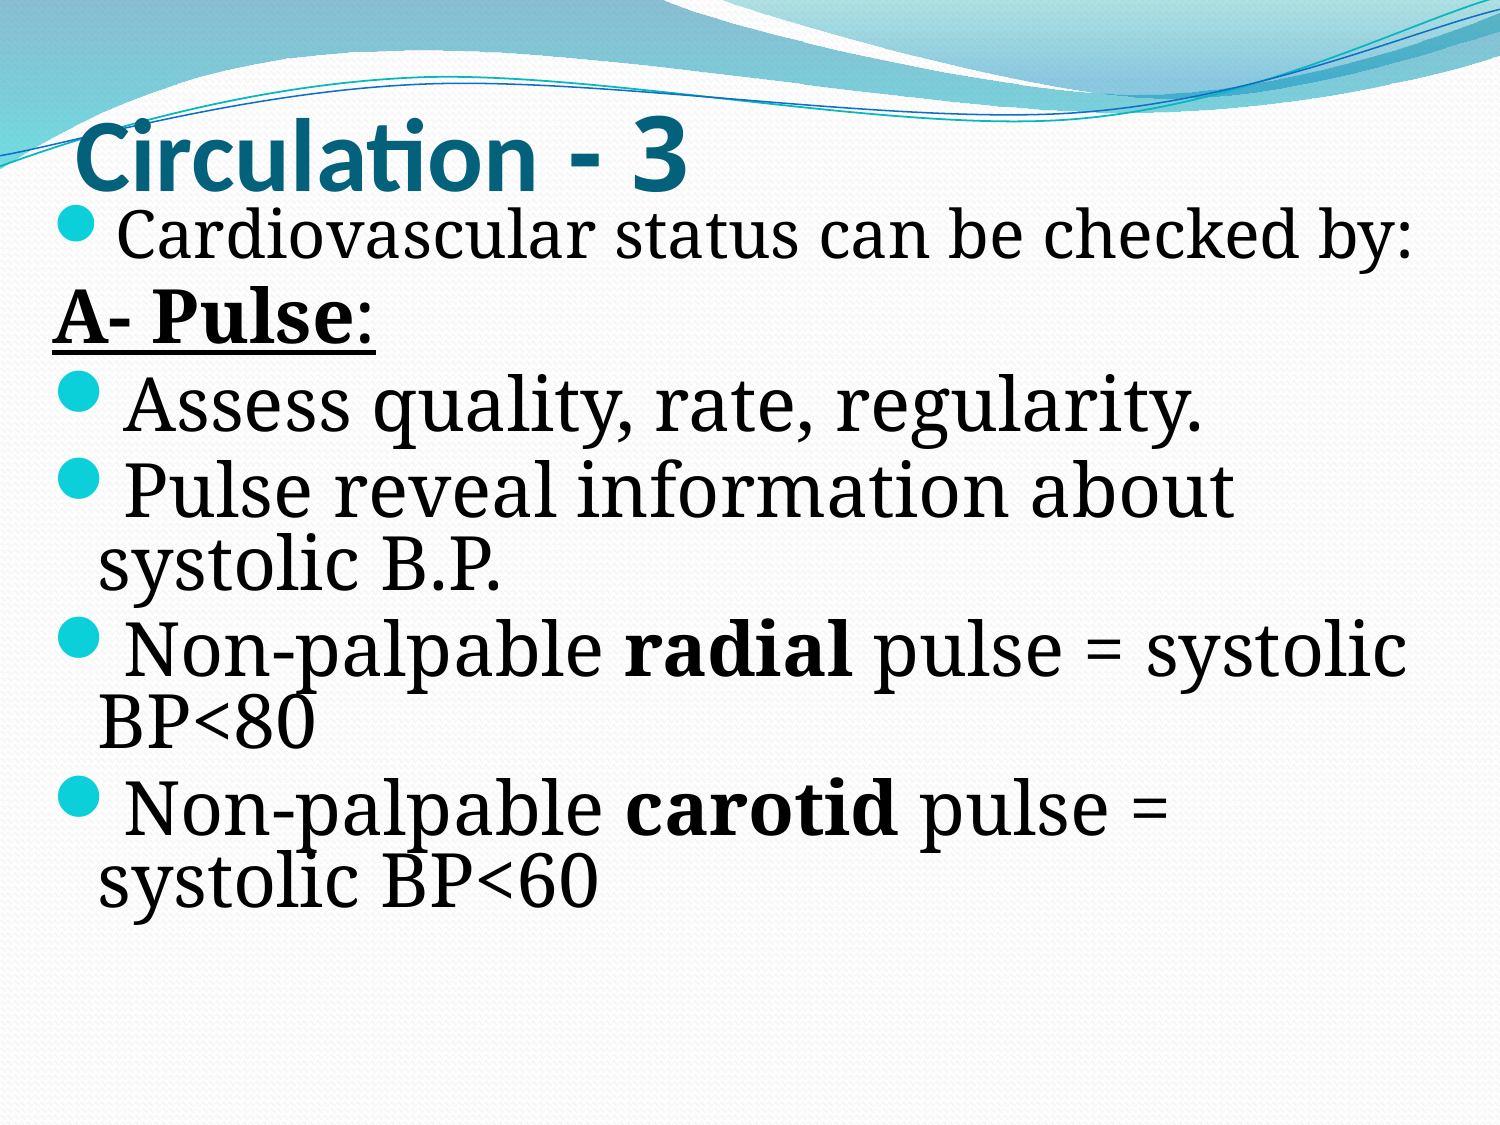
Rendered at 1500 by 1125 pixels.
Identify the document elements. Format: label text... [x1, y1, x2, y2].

list Cardiovascular status can be checked by: A- Pulse: Assess quality, rate, regularity. Pulse reveal information about systolic B.P. Non-palpable radial pulse = systolic BP<80 Non-palpable carotid pulse = systolic BP<60 [37, 200, 1463, 1075]
title 3 - Circulation [75, 37, 1425, 200]
